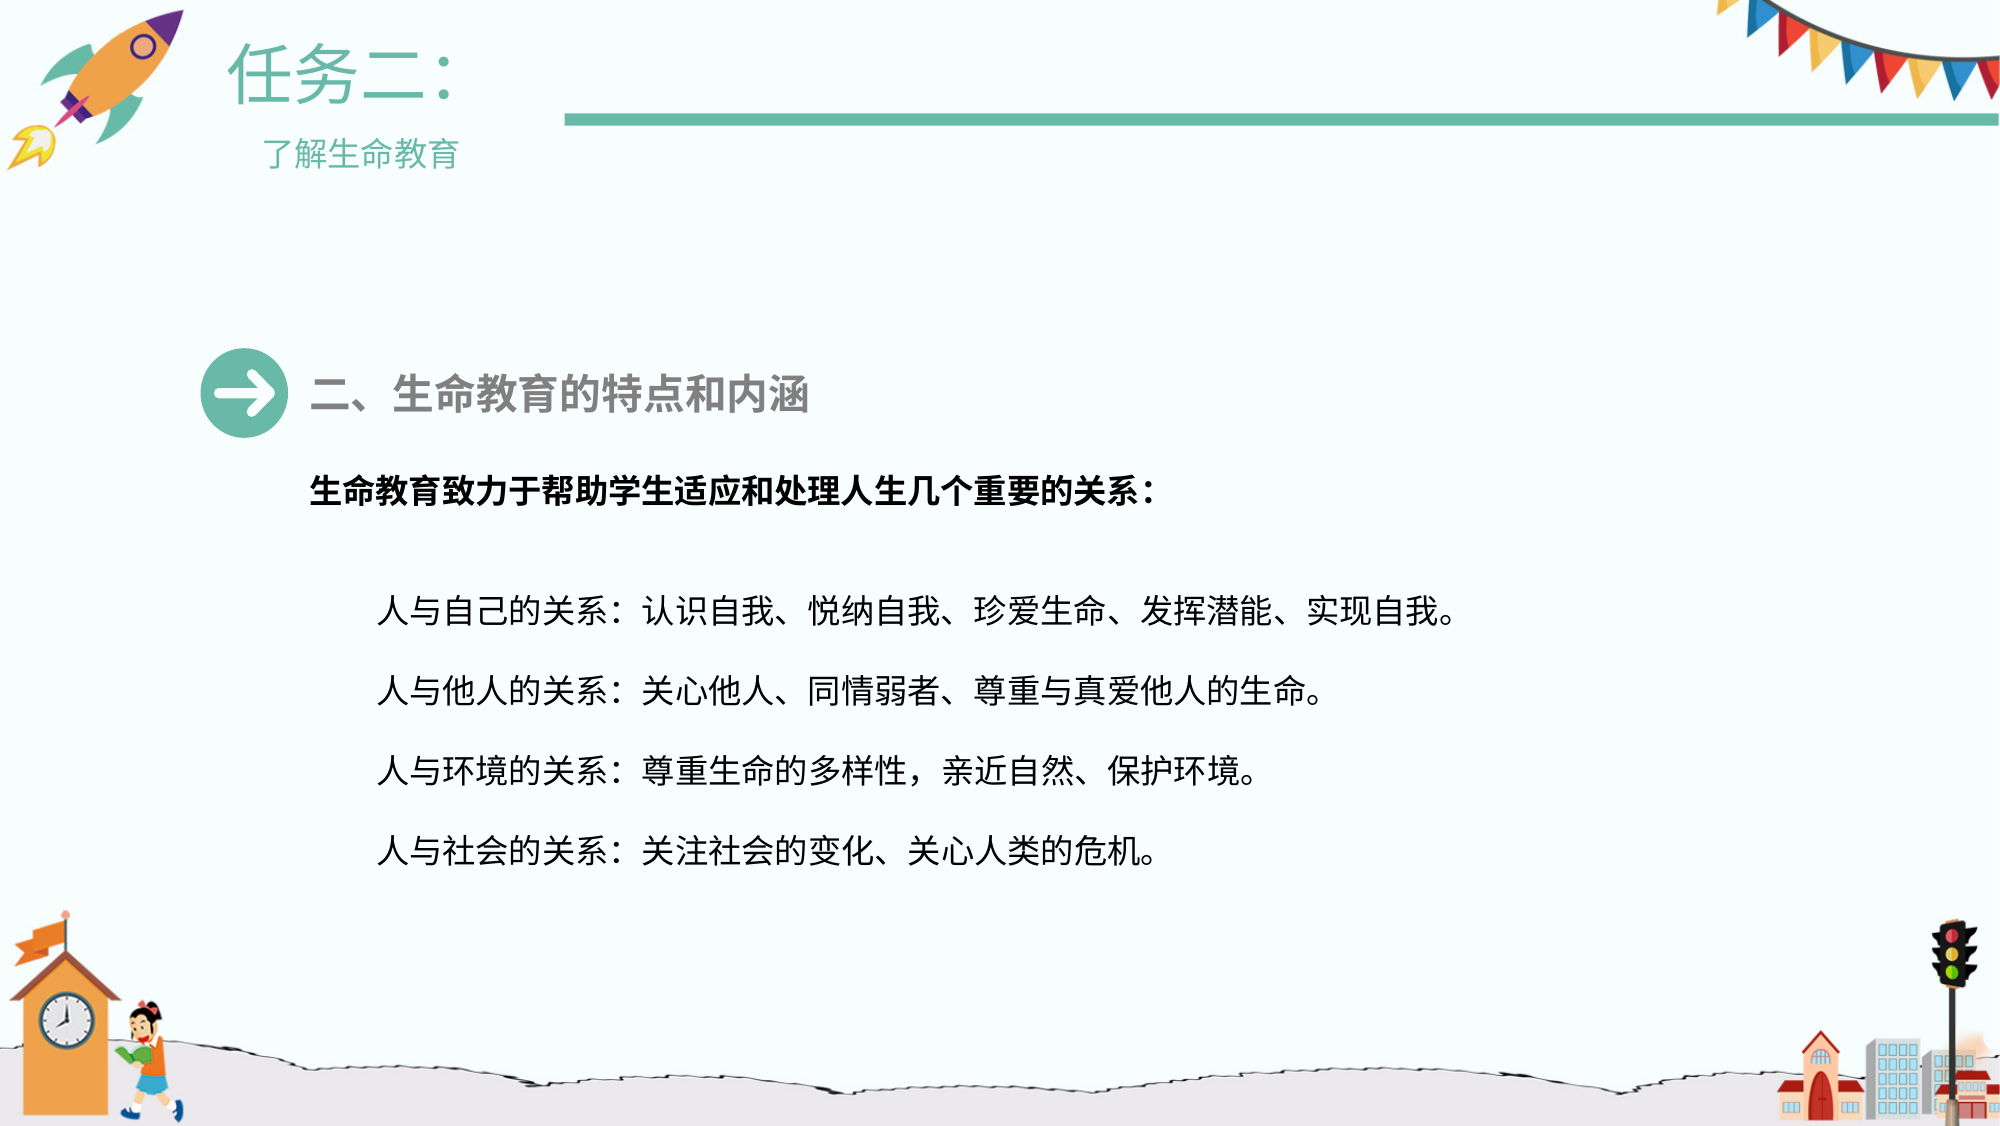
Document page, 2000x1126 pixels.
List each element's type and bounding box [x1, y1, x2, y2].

text_box [200, 347, 1738, 883]
picture [0, 0, 2000, 1126]
text_box [132, 32, 2000, 174]
